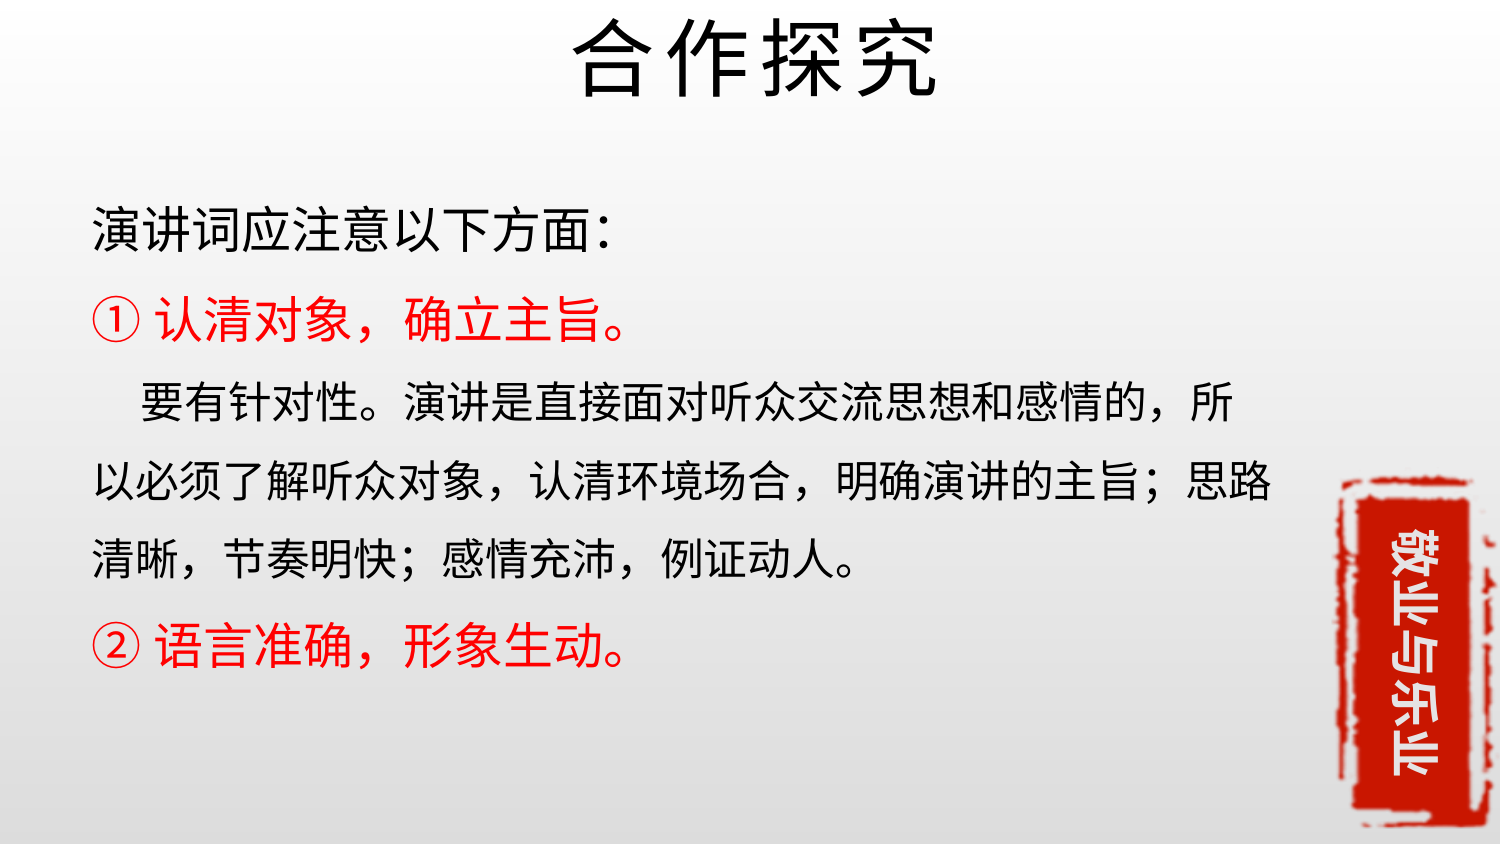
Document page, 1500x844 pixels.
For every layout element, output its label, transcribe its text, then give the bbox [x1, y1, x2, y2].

title 合作探究 [103, 0, 1397, 102]
text_box 演讲词应注意以下方面： ①认清对象，确立主旨。 要有针对性。演讲是直接面对听众交流思想和感情的，所以必须了解听众对象，认清环境场合，明确演讲的主旨；思路清晰，节奏明快；感情充沛，例证动人。 ②语言准确，形象生动。 [80, 162, 1285, 681]
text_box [1327, 463, 1500, 844]
